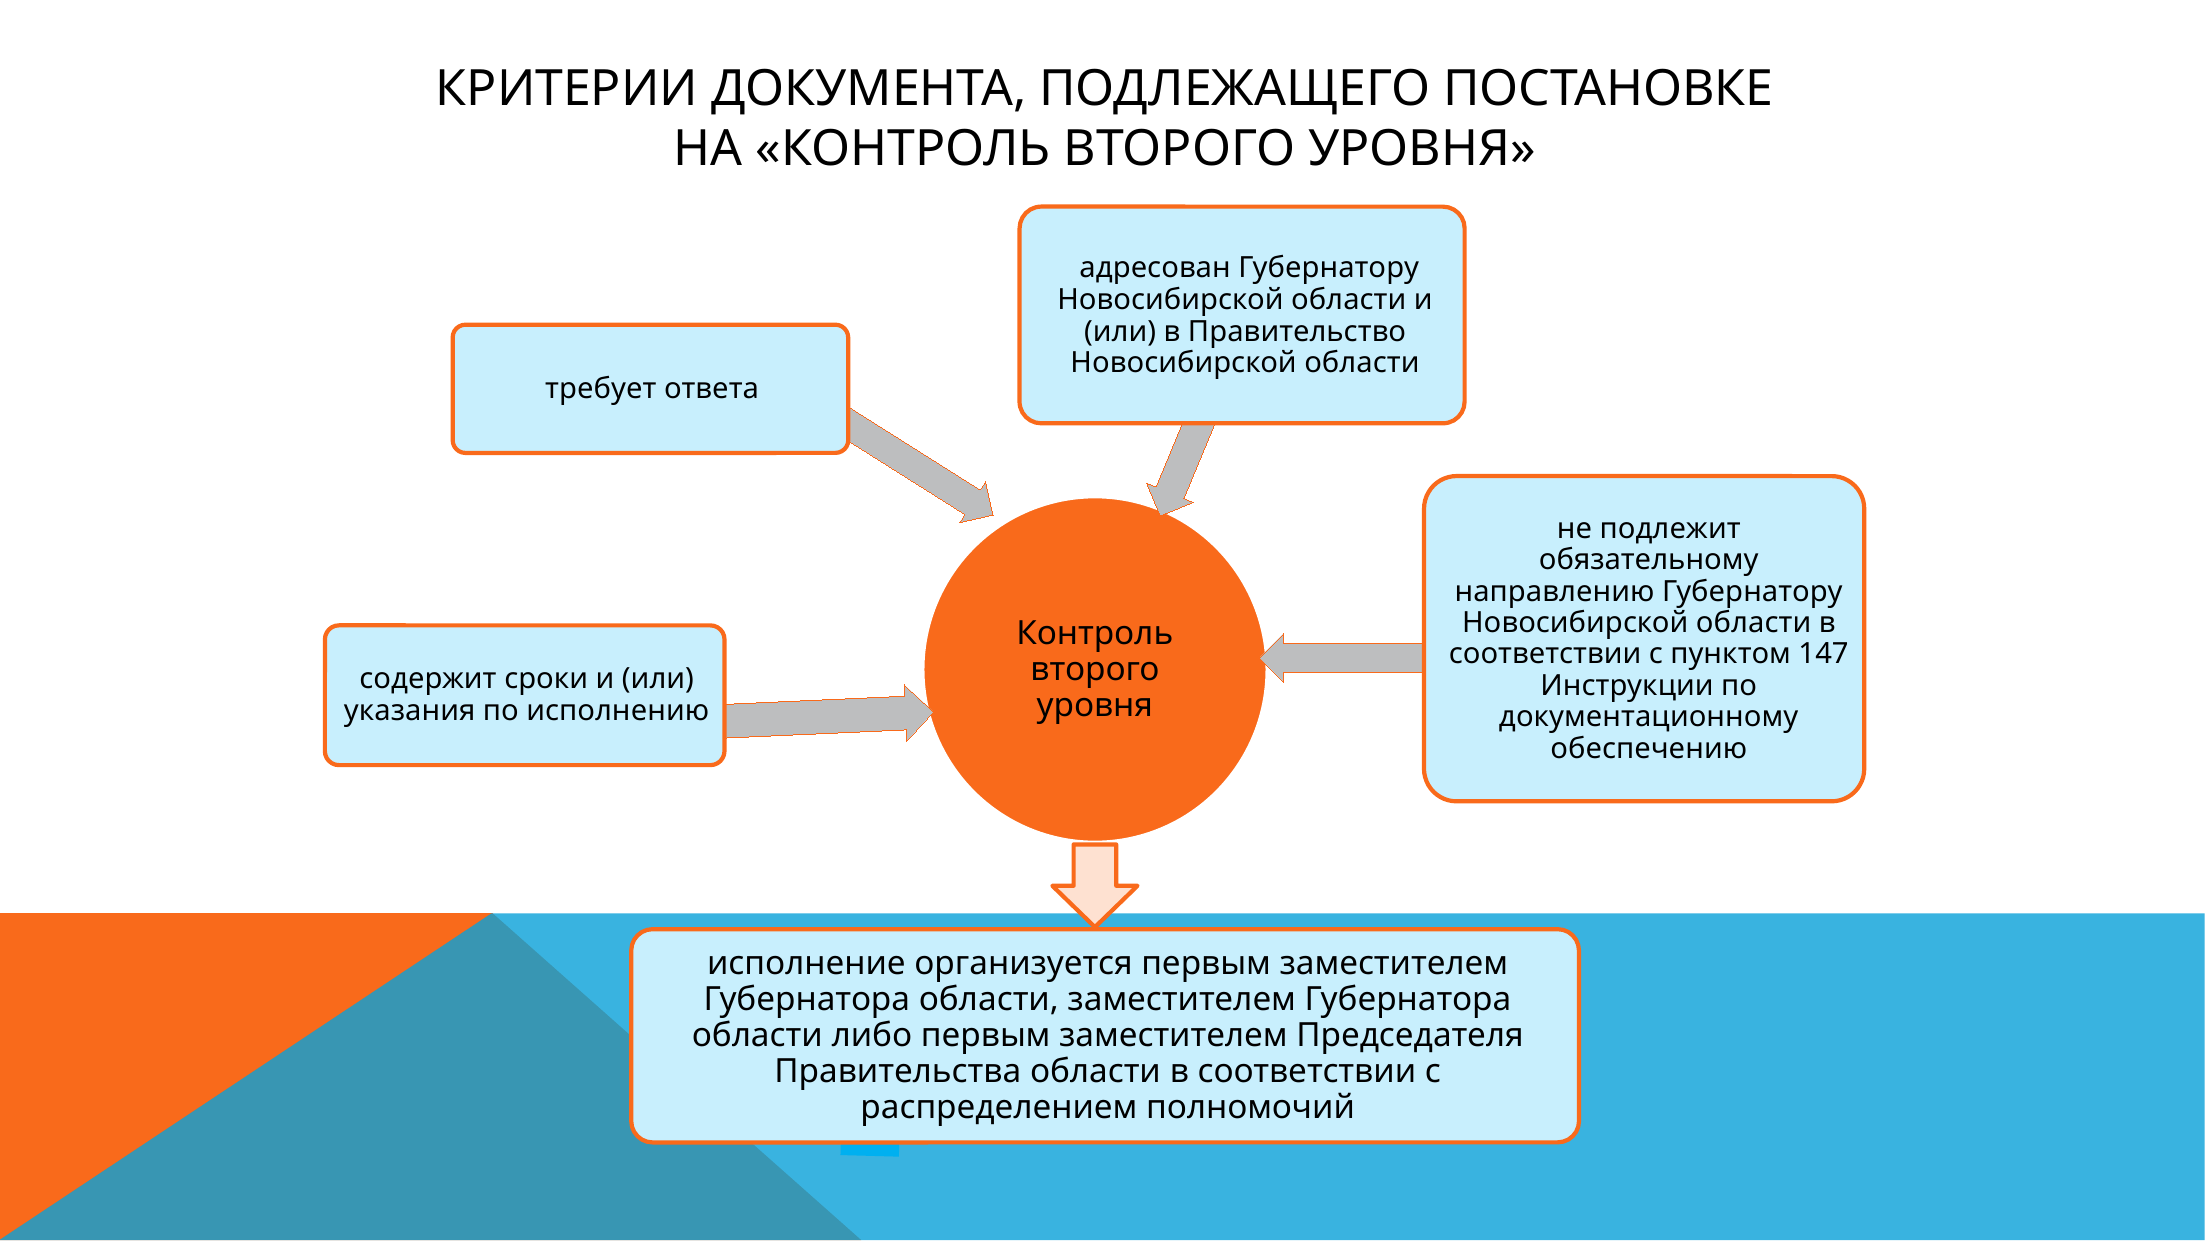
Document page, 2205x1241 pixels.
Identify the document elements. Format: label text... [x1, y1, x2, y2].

title КРИТЕРИИ документа, подлежащего постановке на «Контроль второго уровня» [198, 66, 2012, 166]
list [145, 182, 2045, 1172]
